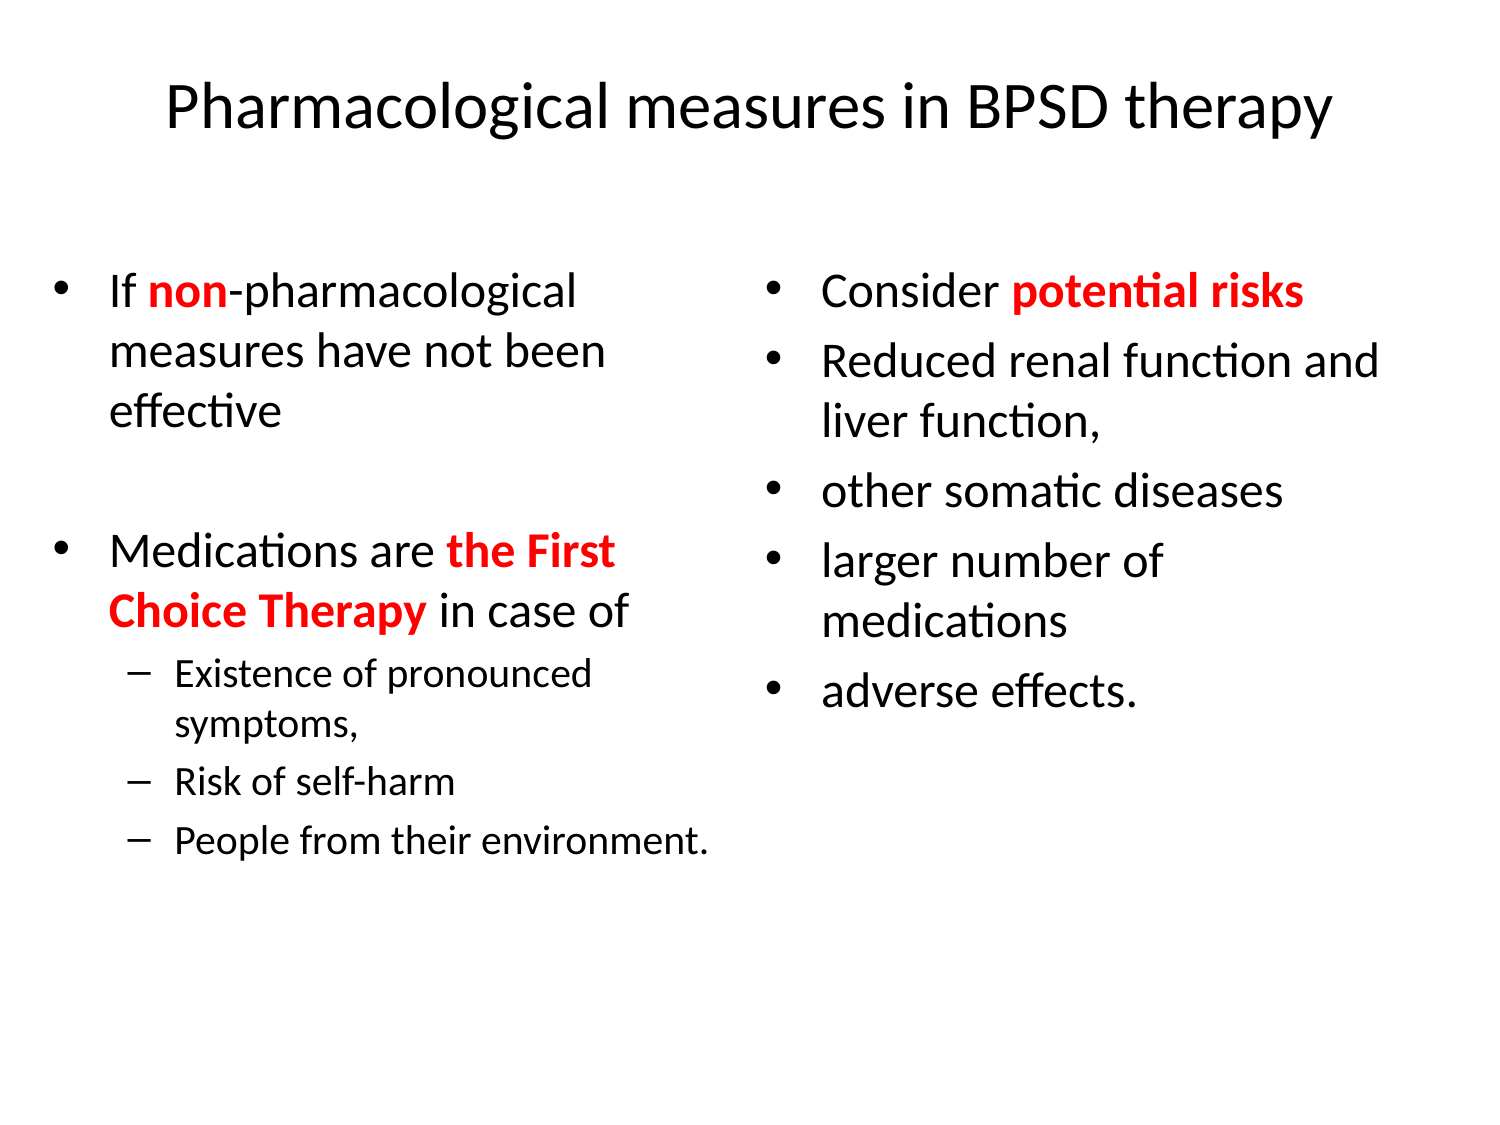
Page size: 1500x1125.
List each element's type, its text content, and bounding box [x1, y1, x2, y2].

list If non-pharmacological measures have not been effective Medications are the First Choice Therapy in case of Existence of pronounced symptoms, Risk of self-harm People from their environment. [37, 249, 738, 1125]
text_box Consider potential risks Reduced renal function and liver function, other somatic diseases larger number of medications adverse effects. [749, 249, 1425, 1125]
text_box Pharmacological measures in BPSD therapy [0, 0, 1500, 229]
